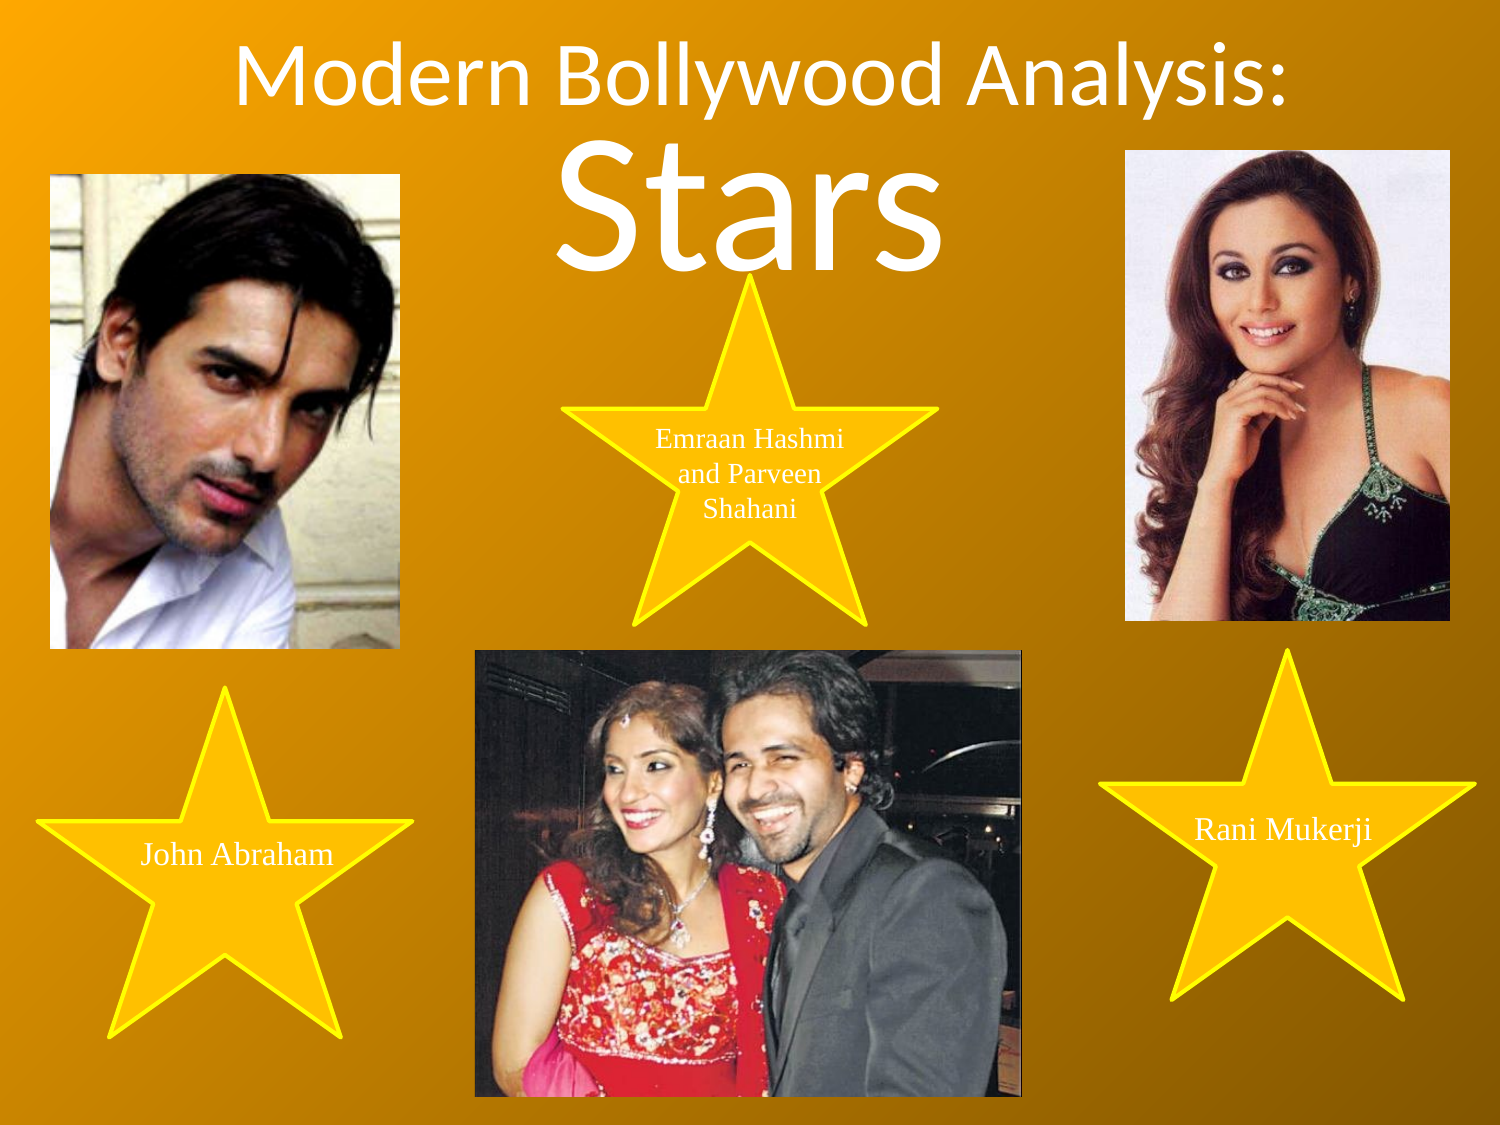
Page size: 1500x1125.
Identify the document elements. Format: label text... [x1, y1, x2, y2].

text_box [107, 880, 343, 1040]
title Modern Bollywood Analysis: [87, 0, 1438, 163]
text_box [560, 272, 940, 456]
text_box [1169, 855, 1406, 1002]
picture [49, 174, 401, 649]
text_box [1097, 647, 1477, 831]
list Stars [350, 62, 1150, 413]
picture [474, 649, 1022, 1098]
text_box Rani Mukerji [1162, 799, 1413, 855]
text_box John Abraham [112, 824, 363, 880]
text_box [35, 685, 415, 877]
text_box Emraan Hashmi and Parveen Shahani [624, 412, 875, 578]
text_box [632, 578, 704, 627]
text_box [796, 578, 868, 627]
picture [1124, 149, 1451, 626]
